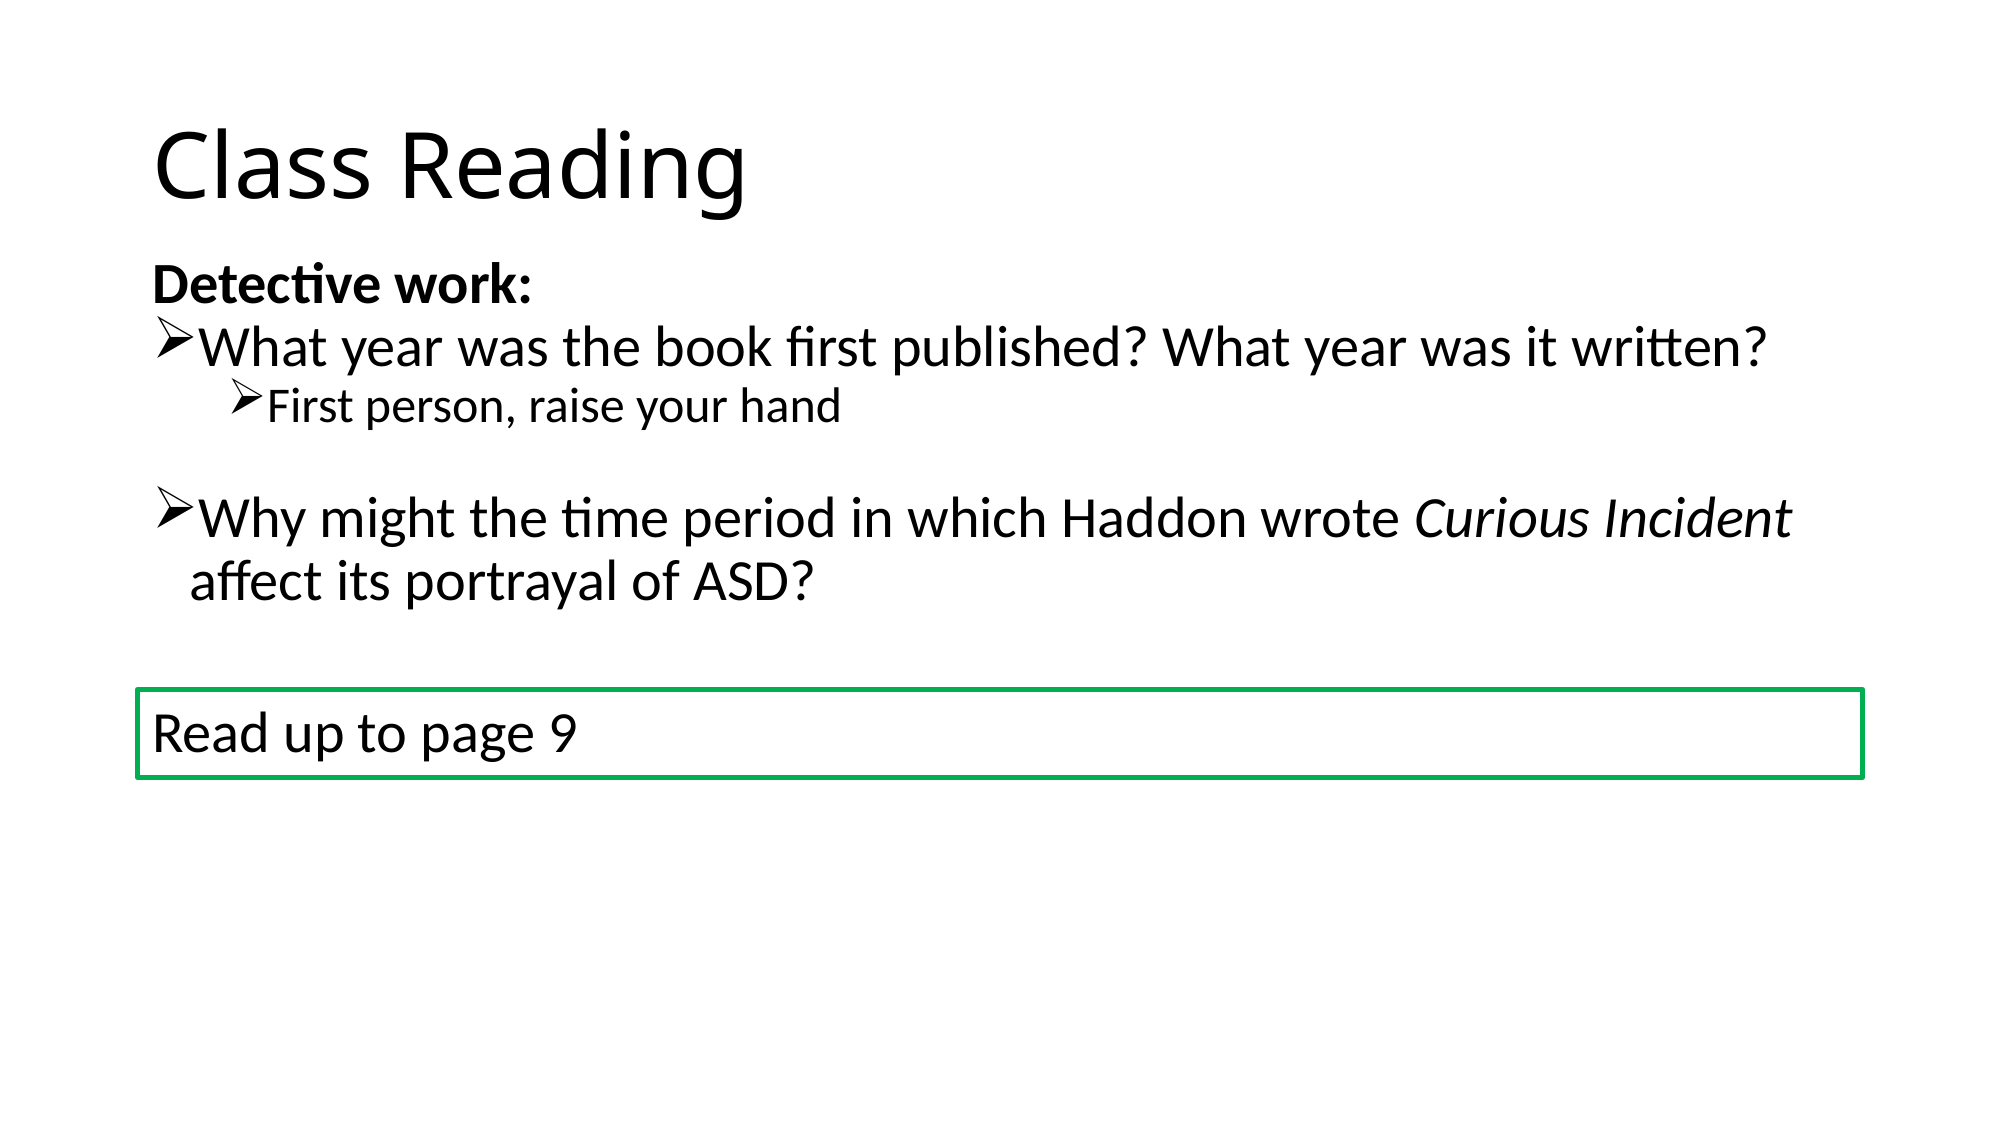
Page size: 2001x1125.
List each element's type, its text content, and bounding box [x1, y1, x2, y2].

text_box Read up to page 9 [137, 689, 1863, 778]
title Class Reading [137, 59, 1863, 245]
list Detective work: What year was the book first published? What year was it written? First person, raise your hand Why might the time period in which Haddon wrote Curious Incident affect its portrayal of ASD? [137, 245, 1863, 655]
